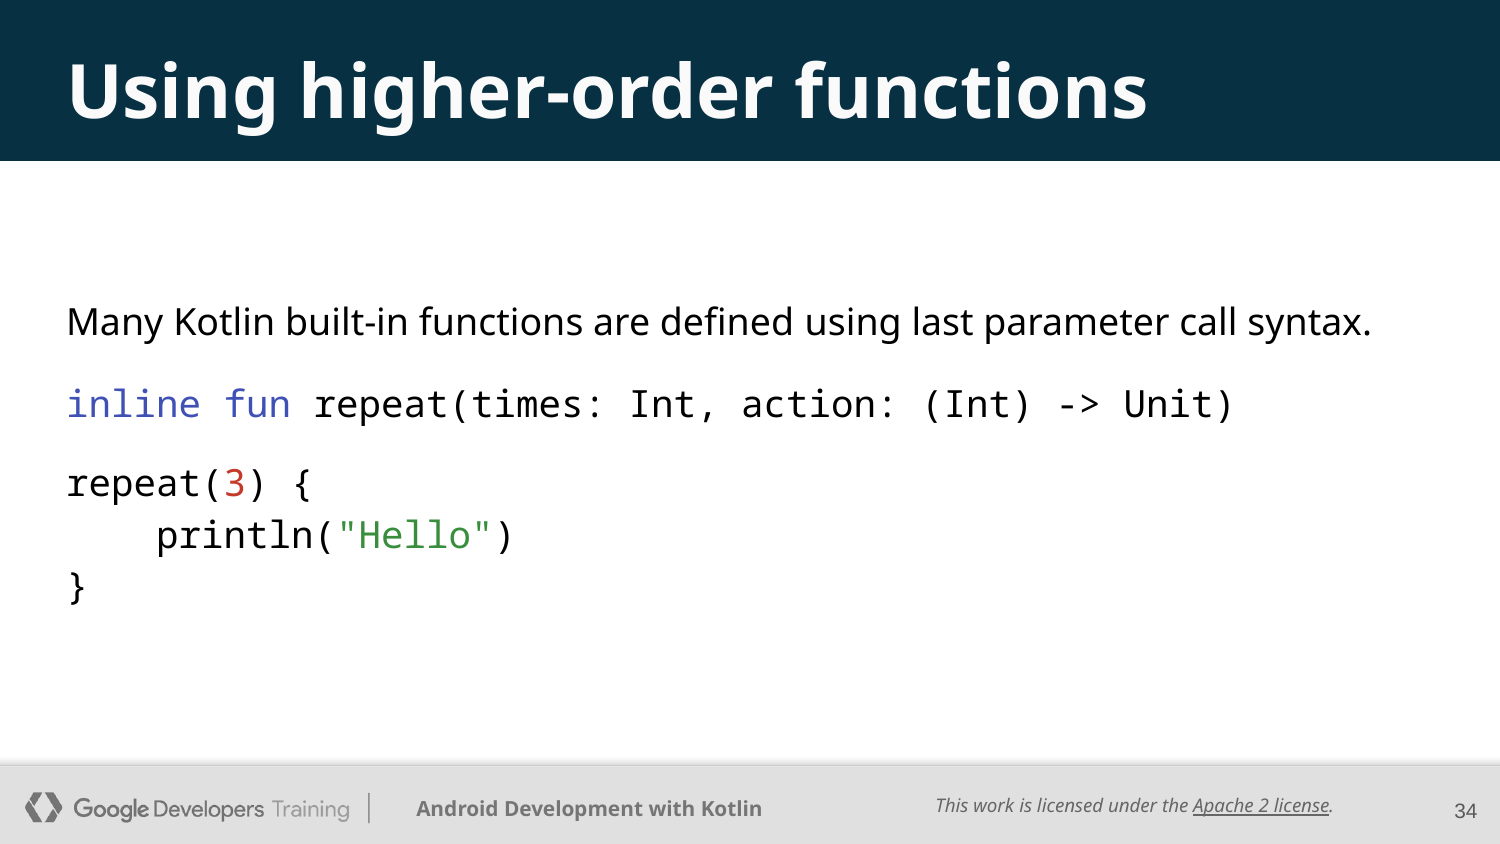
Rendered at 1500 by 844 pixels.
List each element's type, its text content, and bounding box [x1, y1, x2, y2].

text_box inline fun repeat(times: Int, action: (Int) -> Unit) [51, 364, 1350, 442]
title Using higher-order functions [51, 28, 1449, 122]
slide_number ‹#› [1402, 777, 1493, 842]
list Many Kotlin built-in functions are defined using last parameter call syntax. [51, 276, 1449, 364]
text_box repeat(3) { println("Hello") } [51, 437, 1273, 552]
picture [0, 161, 1500, 844]
